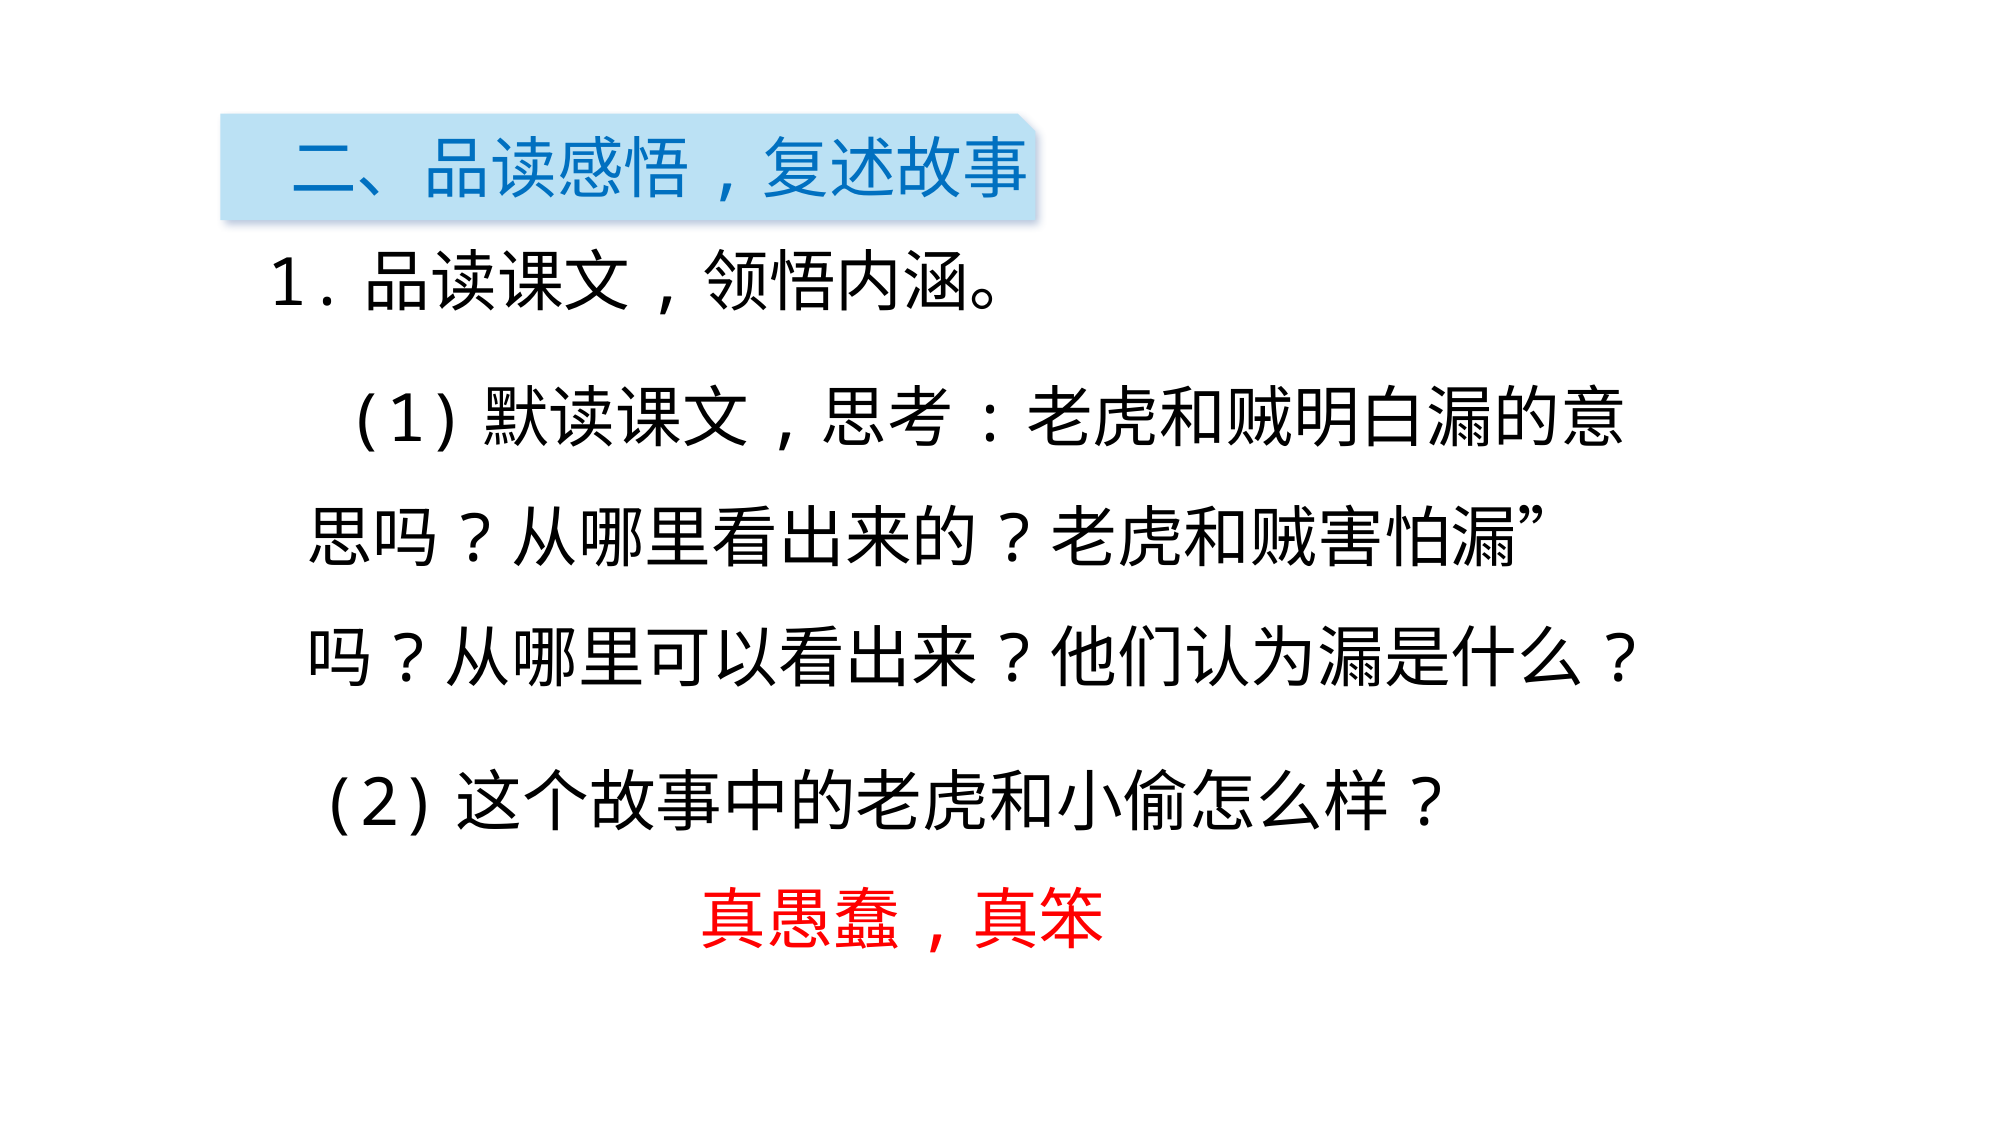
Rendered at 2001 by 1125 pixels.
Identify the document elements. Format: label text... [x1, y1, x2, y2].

text_box 二、品读感悟,复述故事 [275, 118, 1045, 214]
text_box (2)这个故事中的老虎和小偷怎么样? [264, 751, 1461, 847]
text_box [219, 112, 1037, 222]
text_box 真愚蠢,真笨 [685, 869, 1121, 965]
text_box 1.品读课文,领悟内涵。 [212, 231, 1052, 327]
text_box (1)默读课文,思考:老虎和贼明白漏的意思吗?从哪里看出来的?老虎和贼害怕漏”吗?从哪里可以看出来?他们认为漏是什么? [291, 327, 1674, 703]
